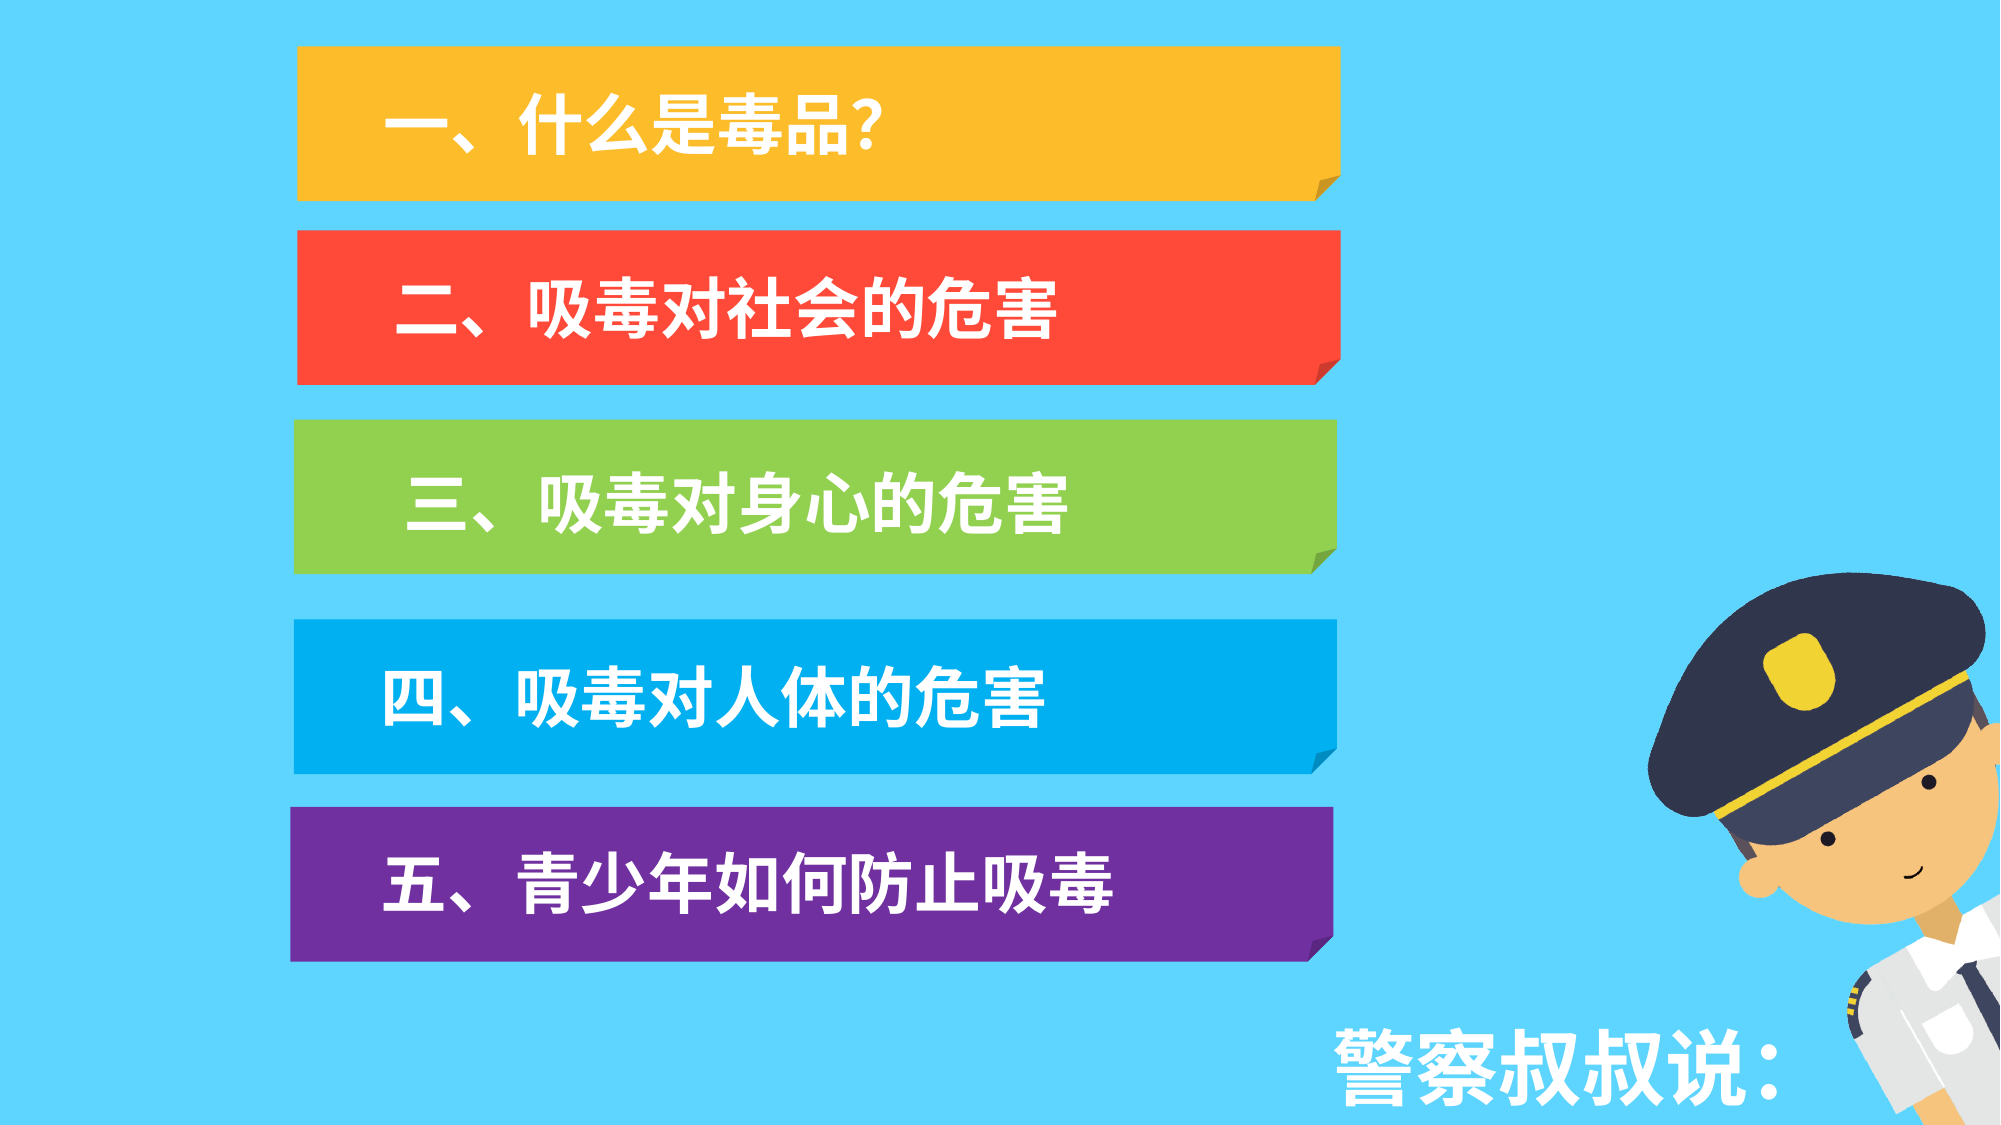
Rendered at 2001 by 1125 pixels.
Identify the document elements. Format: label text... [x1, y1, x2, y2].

text_box 警察叔叔说： [1317, 1008, 1463, 1124]
picture [1274, 340, 2000, 1125]
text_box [293, 419, 1337, 575]
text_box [293, 619, 1337, 775]
text_box [289, 805, 1337, 963]
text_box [297, 46, 1341, 201]
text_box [297, 230, 1341, 385]
text_box 五、青少年如何防止吸毒 [366, 834, 1131, 930]
